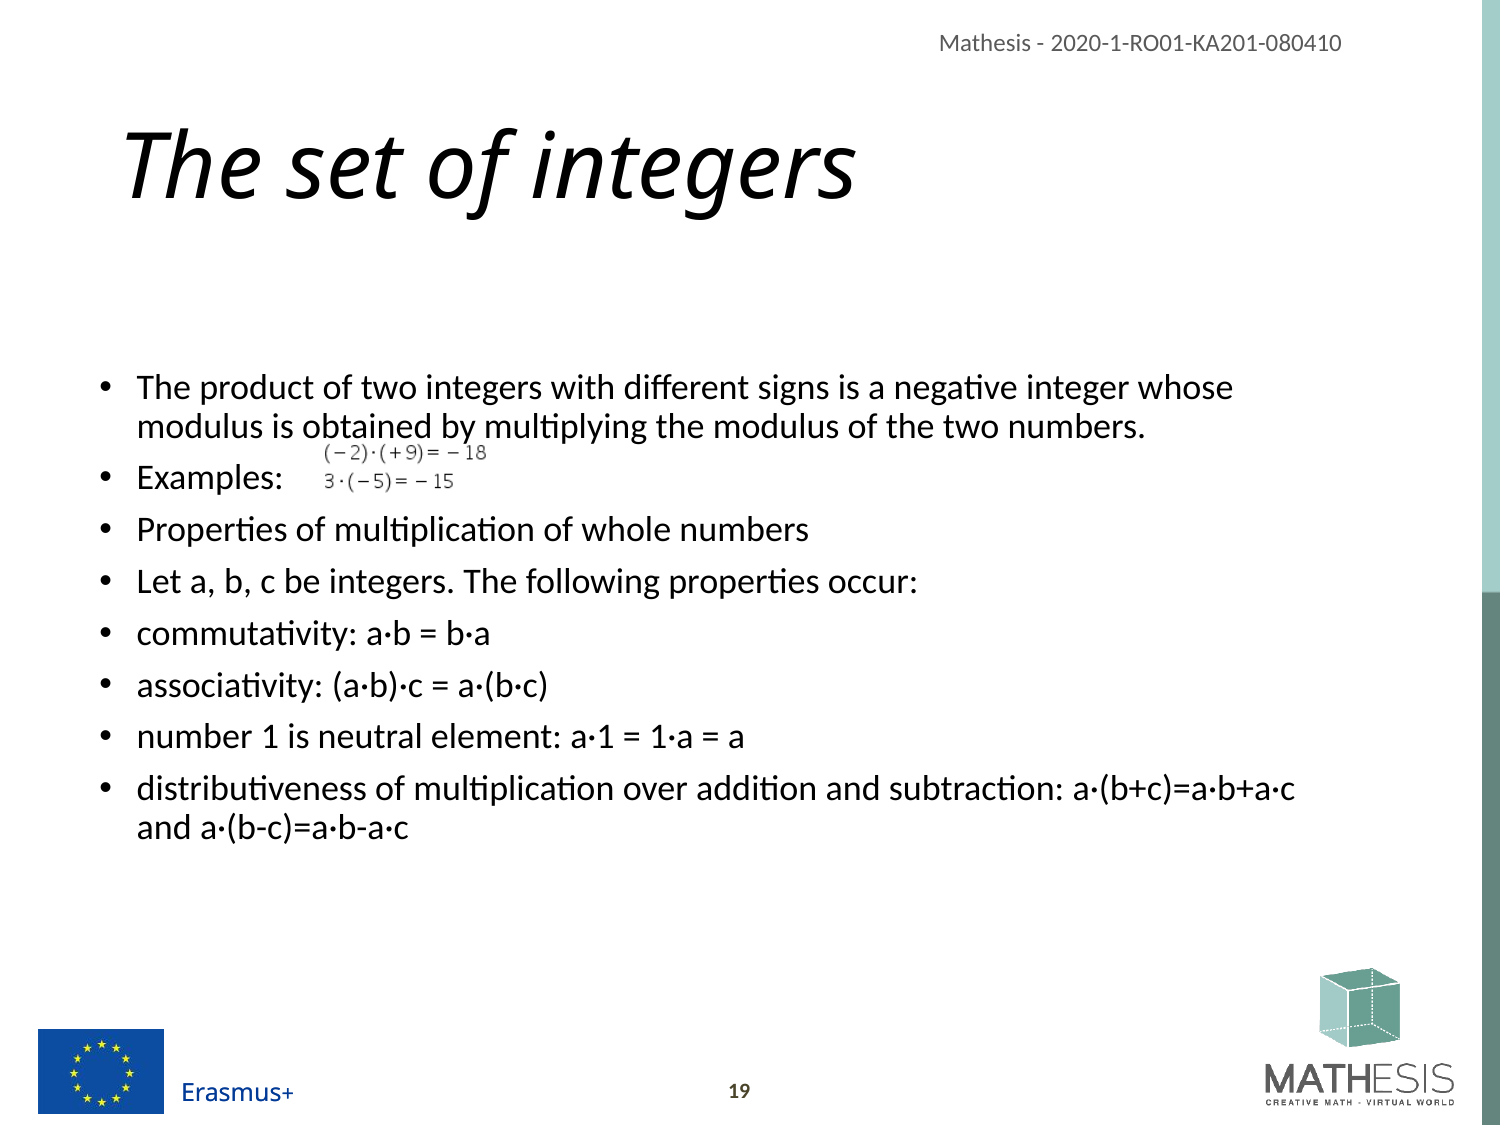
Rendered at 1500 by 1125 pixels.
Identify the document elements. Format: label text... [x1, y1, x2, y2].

title The set of integers [103, 59, 1397, 278]
picture [324, 438, 487, 493]
picture [38, 1029, 164, 1114]
list The product of two integers with different signs is a negative integer whose modulus is obtained by multiplying the modulus of the two numbers. Examples: Properties of multiplication of whole numbers Let a, b, c be integers. The following properties occur: commutativity: a·b = b·a associativity: (a·b)·c = a·(b·c) number 1 is neutral element: a·1 = 1·a = a distributiveness of multiplication over addition and subtraction: a·(b+c)=a·b+a·c and a·(b-c)=a·b-a·c [84, 360, 1342, 856]
